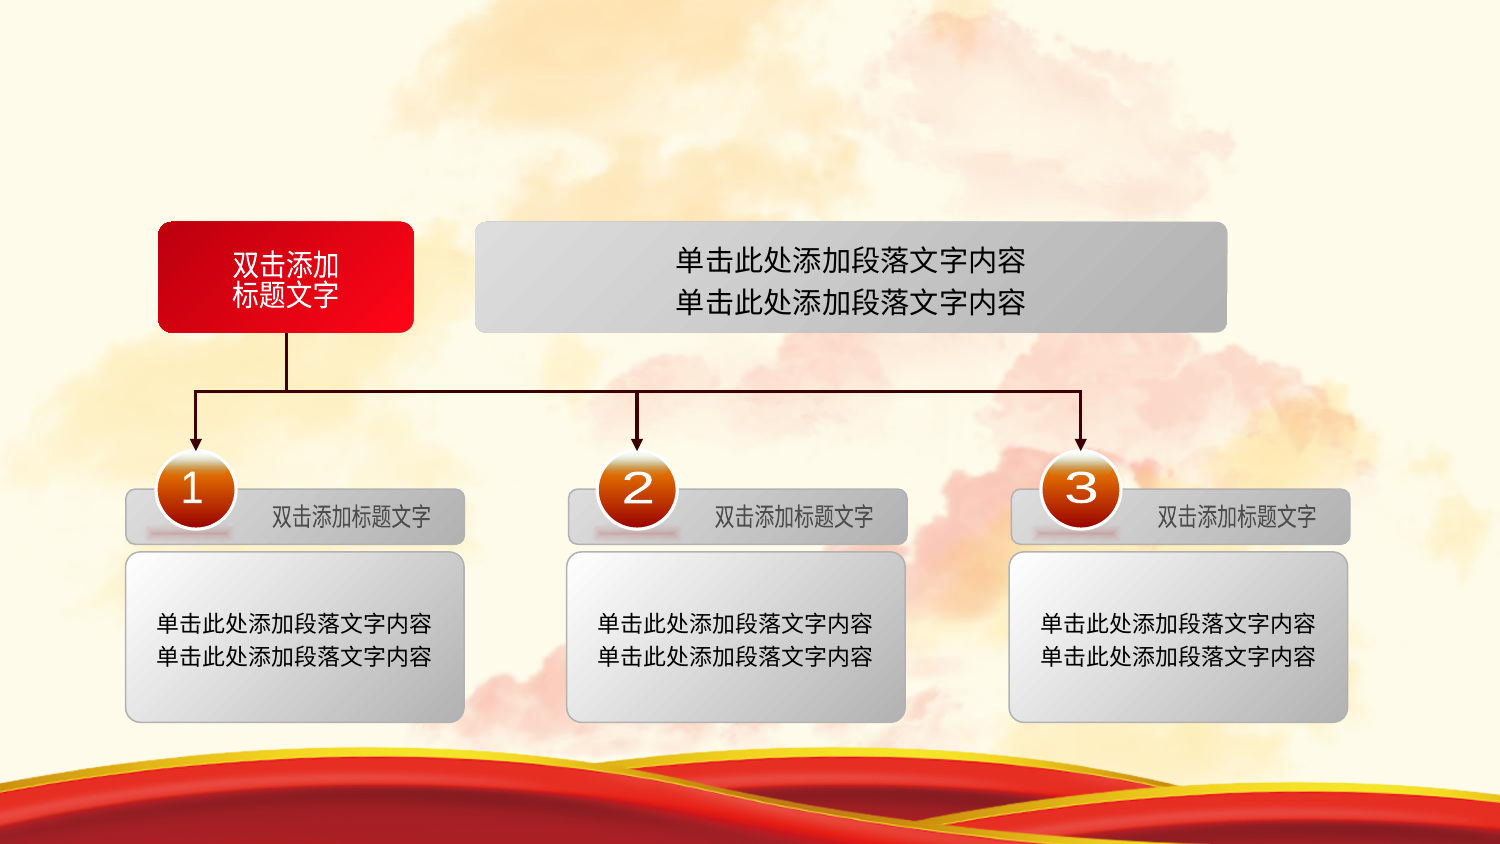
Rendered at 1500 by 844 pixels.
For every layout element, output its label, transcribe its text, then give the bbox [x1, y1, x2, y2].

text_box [1040, 450, 1122, 530]
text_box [125, 489, 465, 723]
picture [0, 0, 1500, 844]
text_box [156, 450, 237, 530]
text_box 单击此处添加段落文字内容 单击此处添加段落文字内容 [475, 221, 1228, 333]
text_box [1009, 489, 1350, 723]
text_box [566, 489, 908, 723]
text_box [158, 221, 414, 333]
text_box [195, 332, 1081, 452]
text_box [597, 452, 678, 530]
